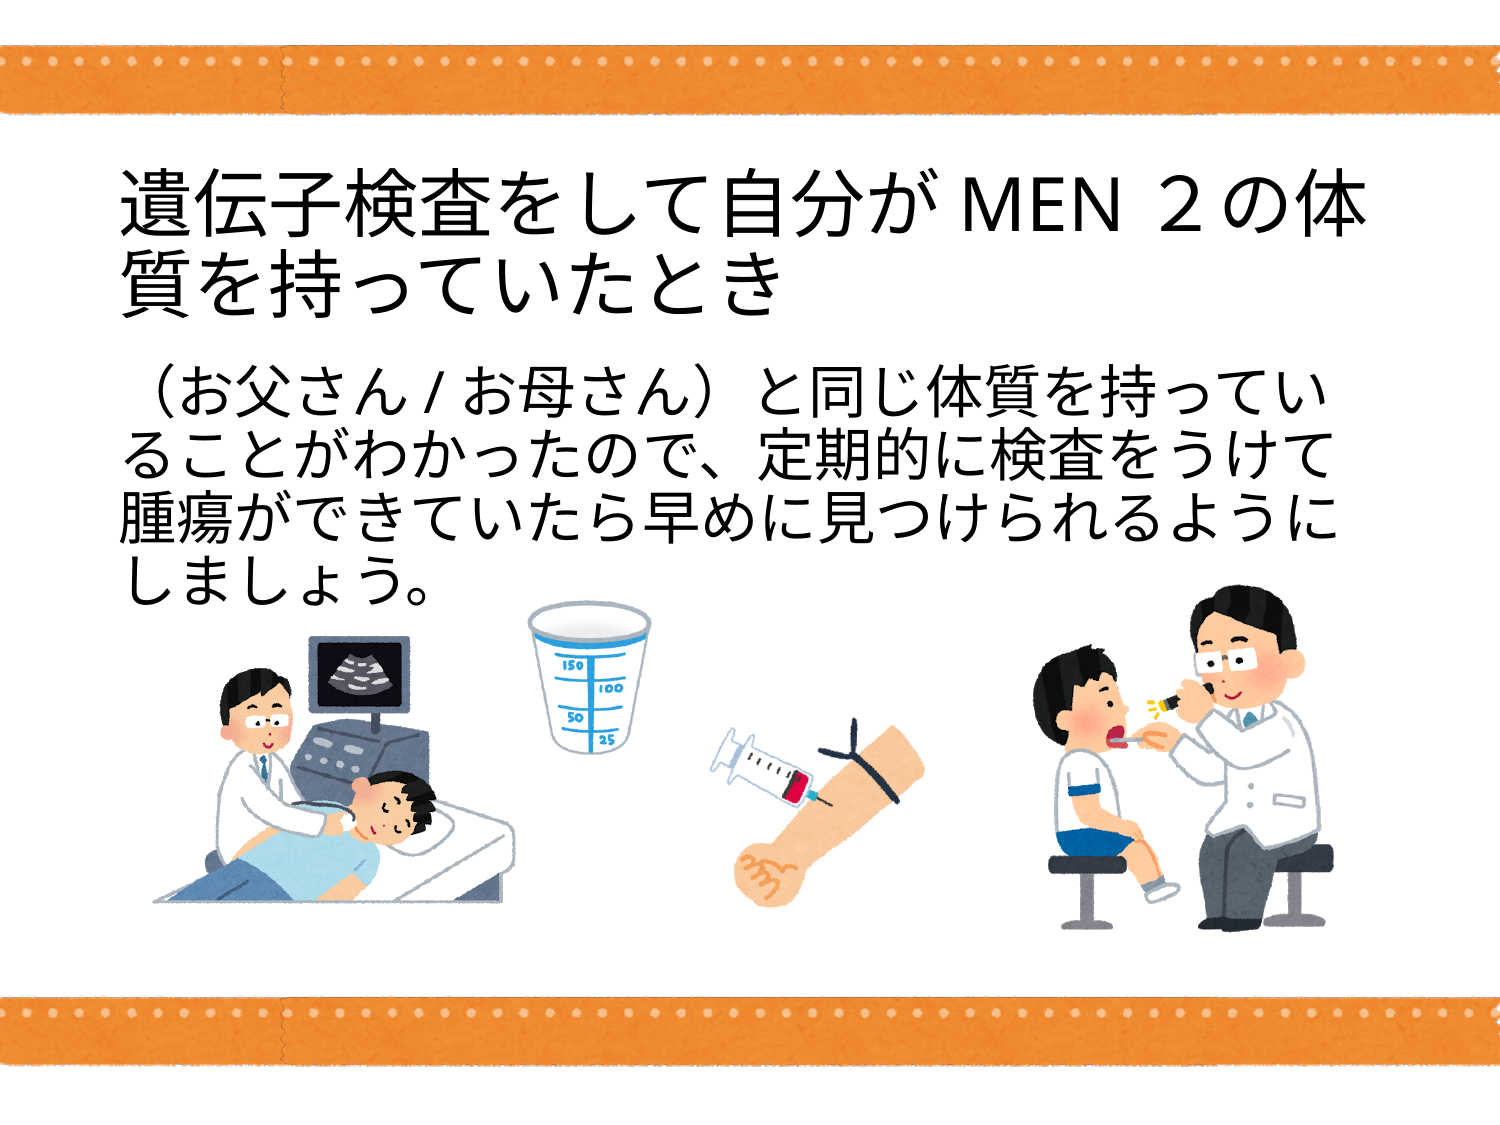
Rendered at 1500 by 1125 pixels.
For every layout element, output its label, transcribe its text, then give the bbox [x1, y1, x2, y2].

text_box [0, 22, 1500, 139]
picture [141, 593, 670, 914]
picture [1022, 577, 1350, 939]
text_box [0, 974, 1500, 1091]
picture [702, 710, 929, 914]
title 遺伝子検査をして自分がMEN２の体質を持っていたとき [103, 139, 1397, 355]
list （お父さん/お母さん）と同じ体質を持っていることがわかったので、定期的に検査をうけて腫瘍ができていたら早めに見つけられるようにしましょう。 [103, 355, 1397, 974]
